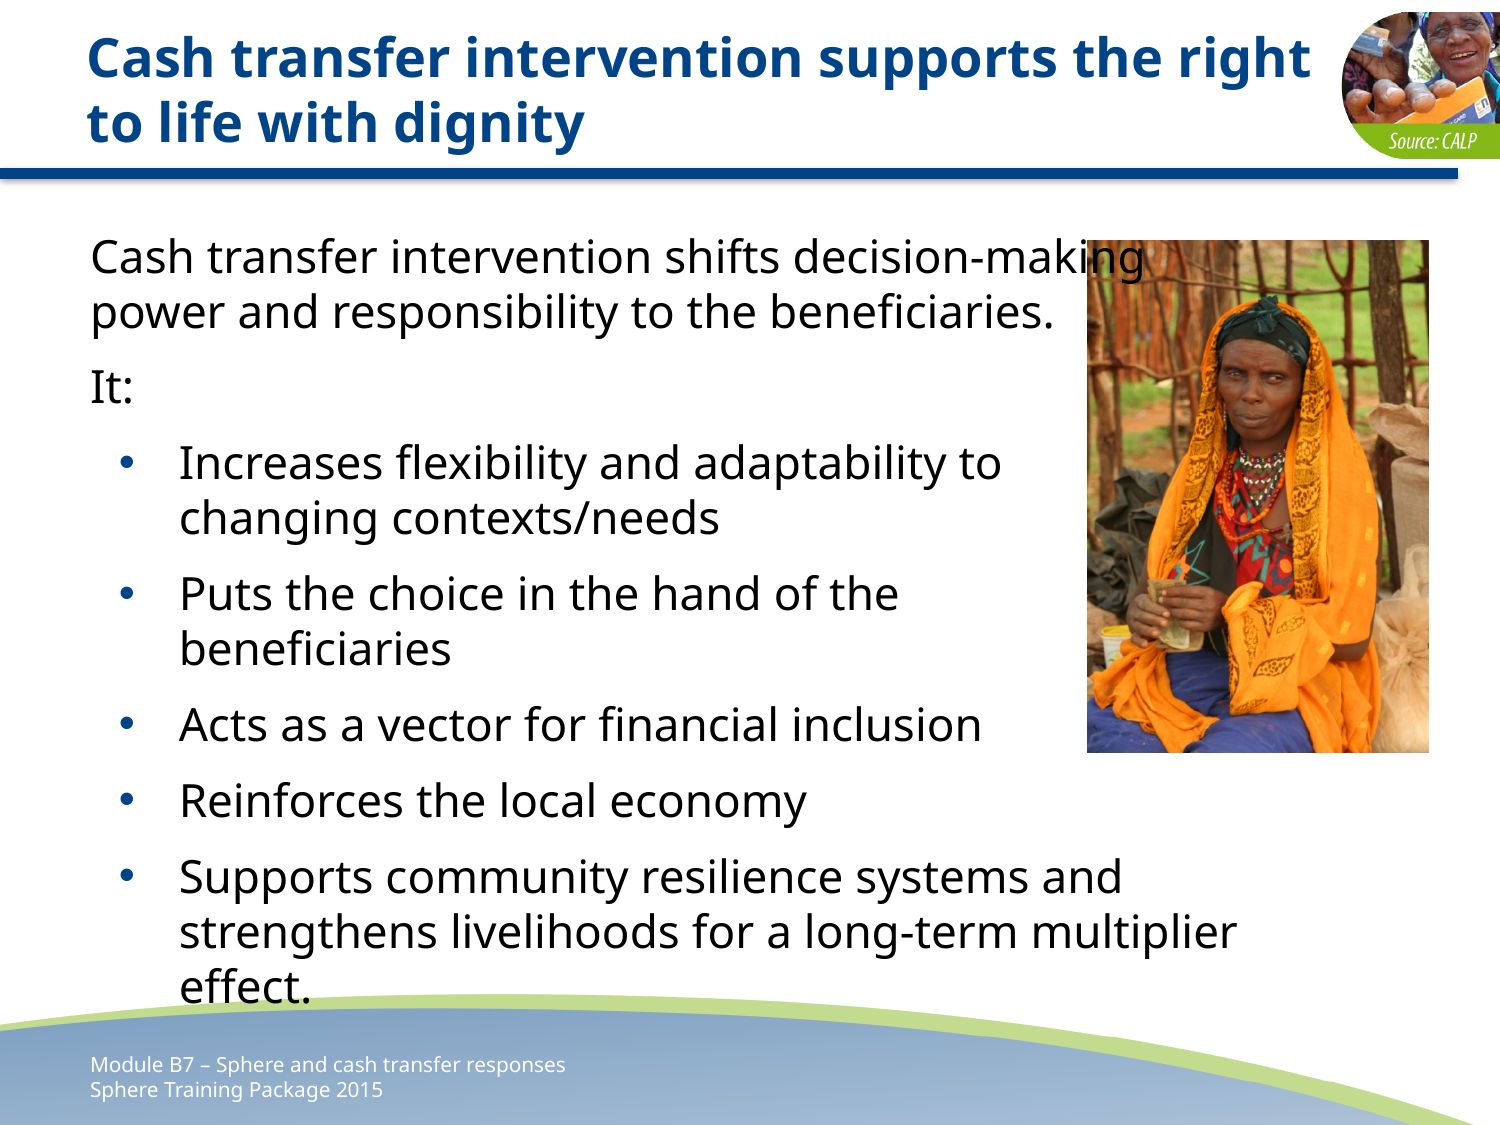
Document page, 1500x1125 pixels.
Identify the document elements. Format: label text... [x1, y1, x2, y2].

picture [0, 992, 1500, 1125]
list Cash transfer intervention shifts decision-making power and responsibility to the beneficiaries. It: Increases flexibility and adaptability to changing contexts/needs Puts the choice in the hand of the beneficiaries Acts as a vector for financial inclusion Reinforces the local economy Supports community resilience systems and strengthens livelihoods for a long-term multiplier effect. [75, 219, 1335, 1005]
picture [1087, 240, 1430, 754]
footer Module B7 – Sphere and cash transfer responses Sphere Training Package 2015 [75, 1046, 1072, 1107]
title Cash transfer intervention supports the right to life with dignity [75, 0, 1335, 178]
picture [1335, 12, 1500, 159]
